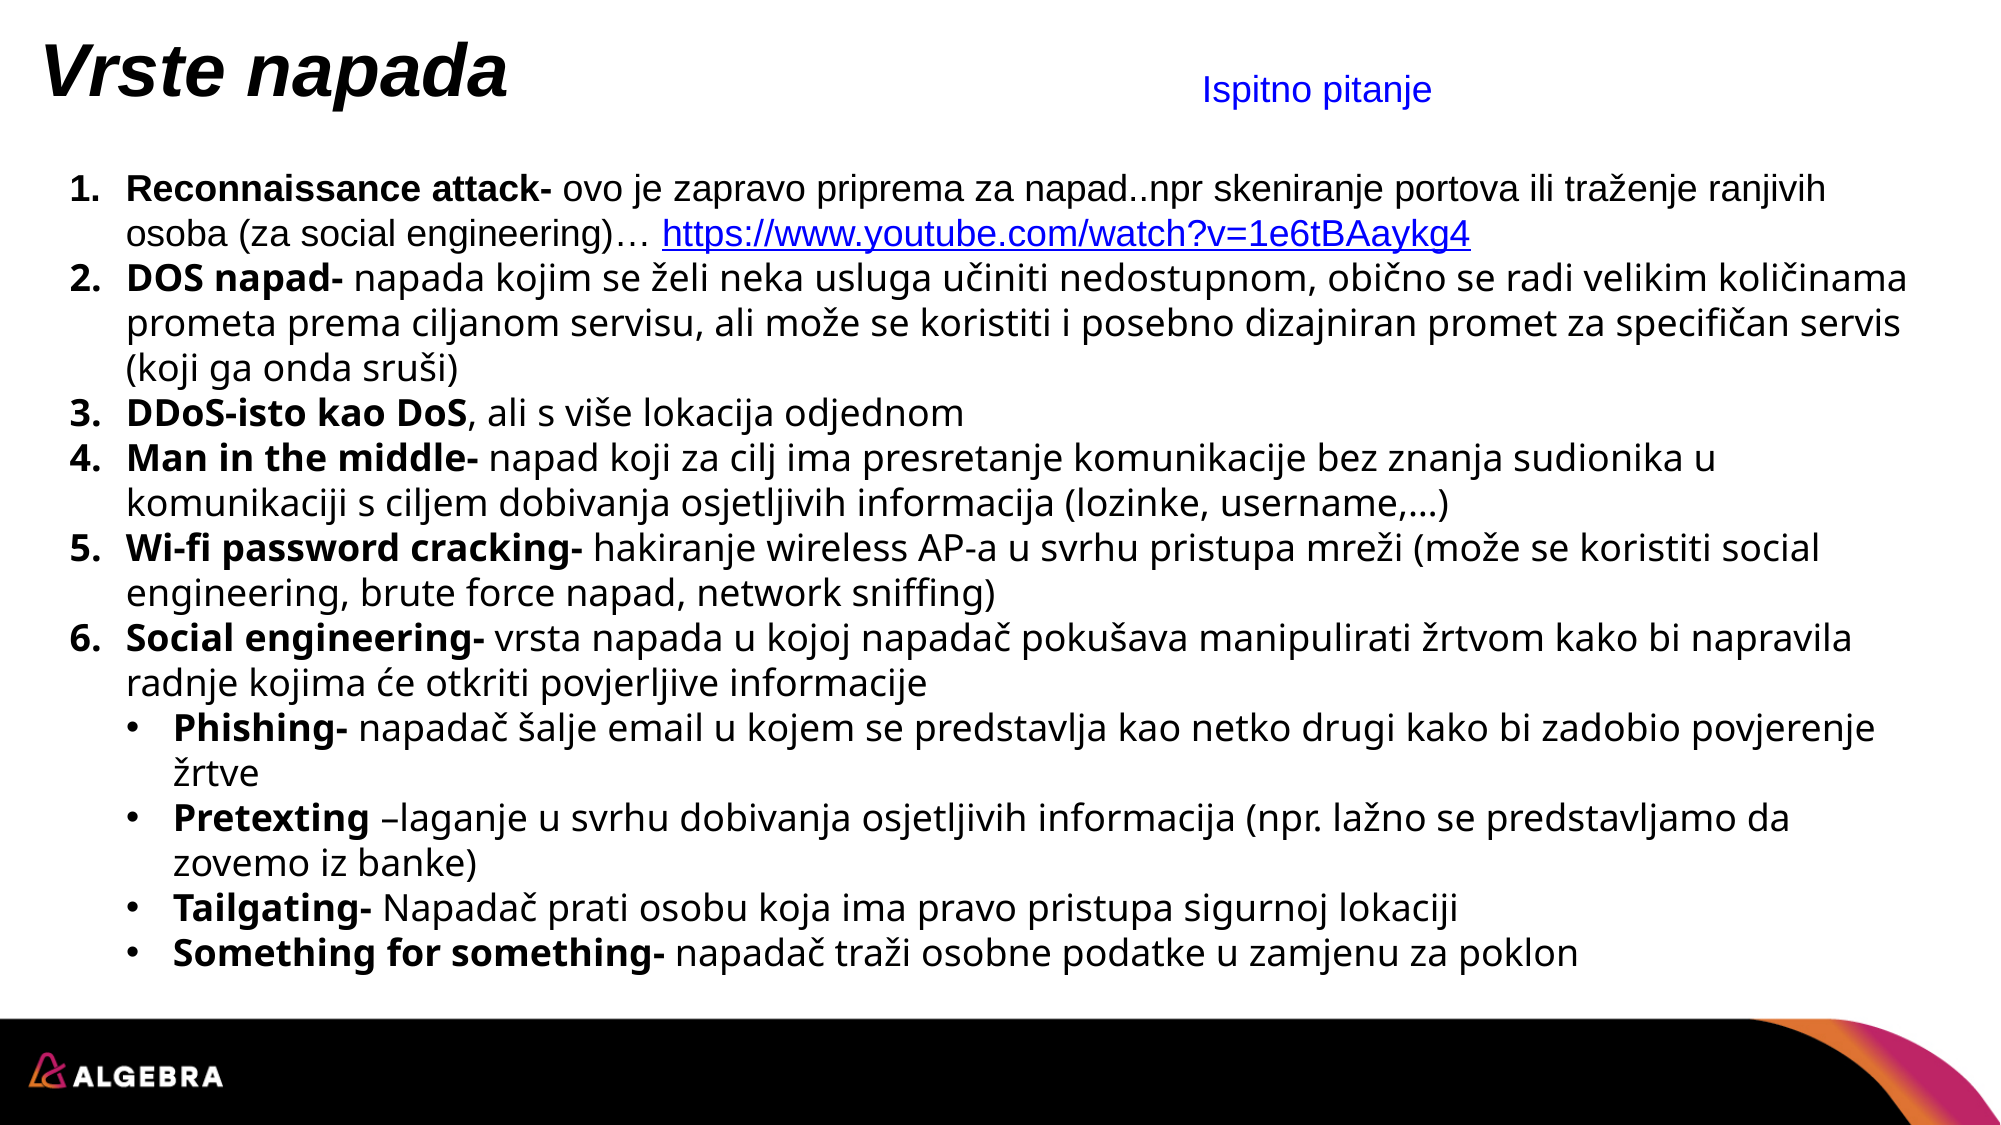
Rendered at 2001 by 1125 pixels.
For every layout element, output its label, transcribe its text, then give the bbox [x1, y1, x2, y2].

text_box Reconnaissance attack- ovo je zapravo priprema za napad..npr skeniranje portova ili traženje ranjivih osoba (za social engineering)… https://www.youtube.com/watch?v=1e6tBAaykg4 DOS napad- napada kojim se želi neka usluga učiniti nedostupnom, obično se radi velikim količinama prometa prema ciljanom servisu, ali može se koristiti i posebno dizajniran promet za specifičan servis (koji ga onda sruši) DDoS-isto kao DoS, ali s više lokacija odjednom Man in the middle- napad koji za cilj ima presretanje komunikacije bez znanja sudionika u komunikaciji s ciljem dobivanja osjetljivih informacija (lozinke, username,…) Wi-fi password cracking- hakiranje wireless AP-a u svrhu pristupa mreži (može se koristiti social engineering, brute force napad, network sniffing) Social engineering- vrsta napada u kojoj napadač pokušava manipulirati žrtvom kako bi napravila radnje kojima će otkriti povjerljive informacije Phishing- napadač šalje email u kojem se predstavlja kao netko drugi kako bi zadobio povjerenje žrtve Pretexting –laganje u svrhu dobivanja osjetljivih informacija (npr. lažno se predstavljamo da zovemo iz banke) Tailgating- Napadač prati osobu koja ima pravo pristupa sigurnoj lokaciji Something for something- napadač traži osobne podatke u zamjenu za poklon [54, 156, 1946, 982]
title Vrste napada [39, 23, 1989, 120]
text_box Ispitno pitanje [1187, 57, 1499, 118]
picture [0, 0, 2001, 1125]
